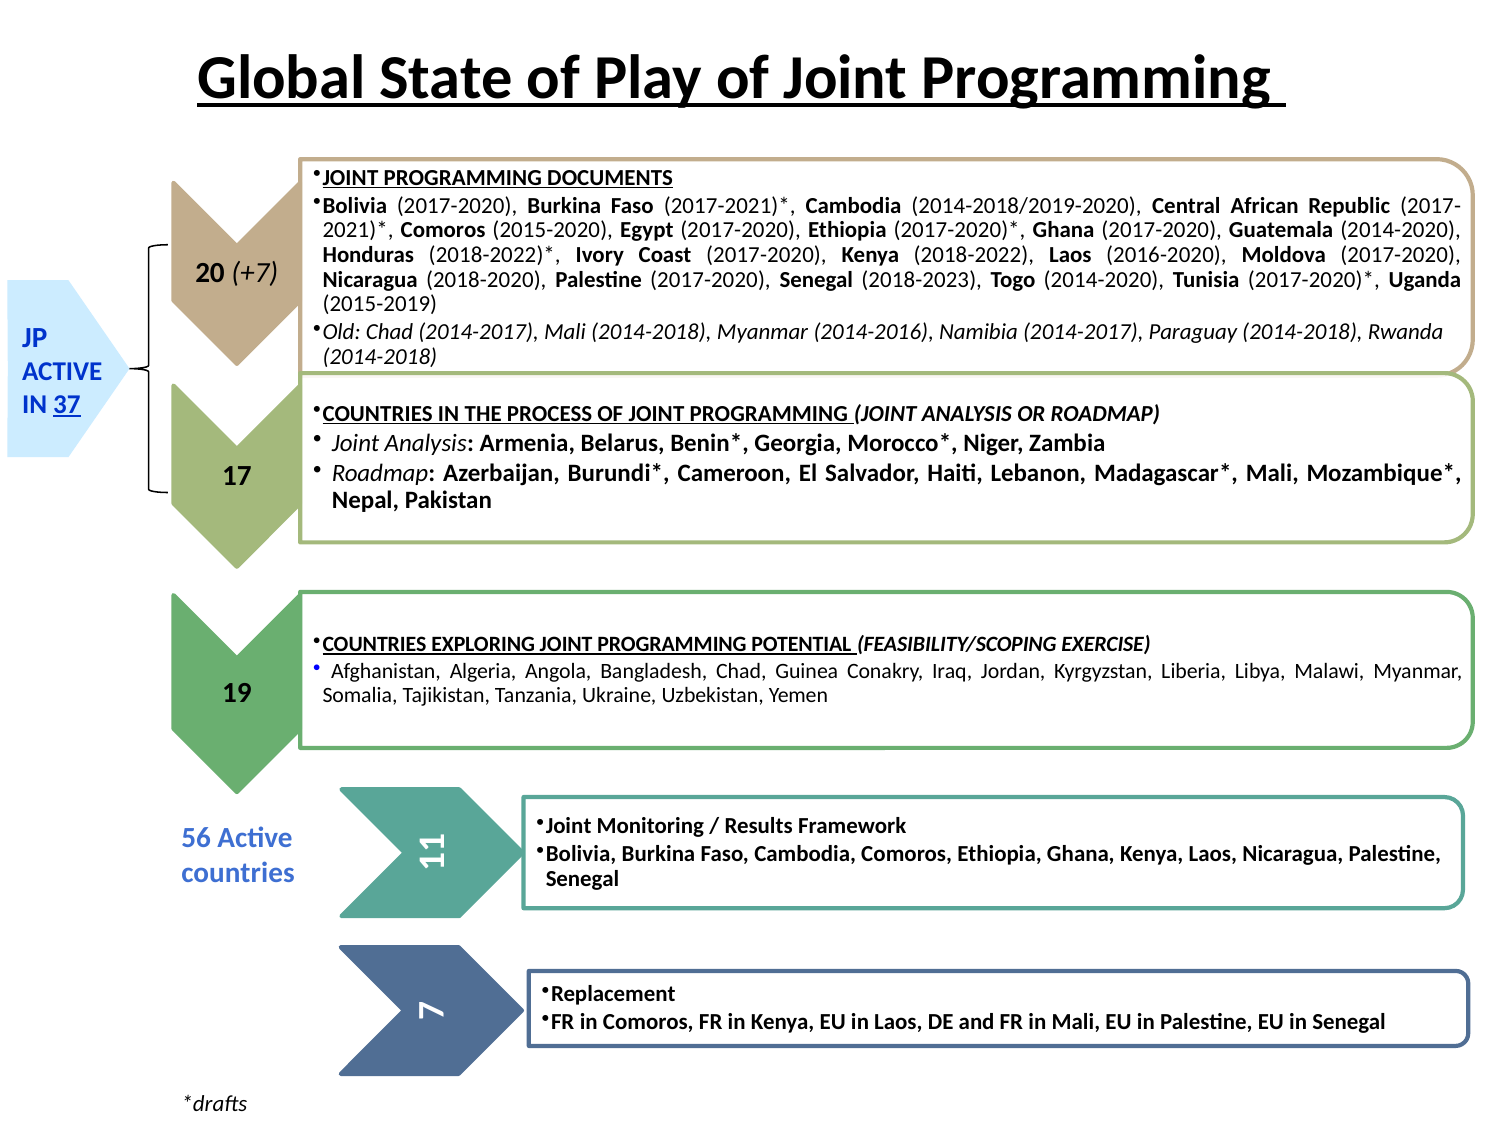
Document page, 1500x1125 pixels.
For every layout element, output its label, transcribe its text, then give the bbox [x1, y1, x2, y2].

text_box [130, 244, 168, 493]
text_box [173, 148, 1473, 1112]
text_box Global State of Play of Joint Programming [27, 28, 1457, 119]
text_box *drafts [166, 1081, 1164, 1124]
text_box JP ACTIVE IN 37 [7, 280, 130, 458]
